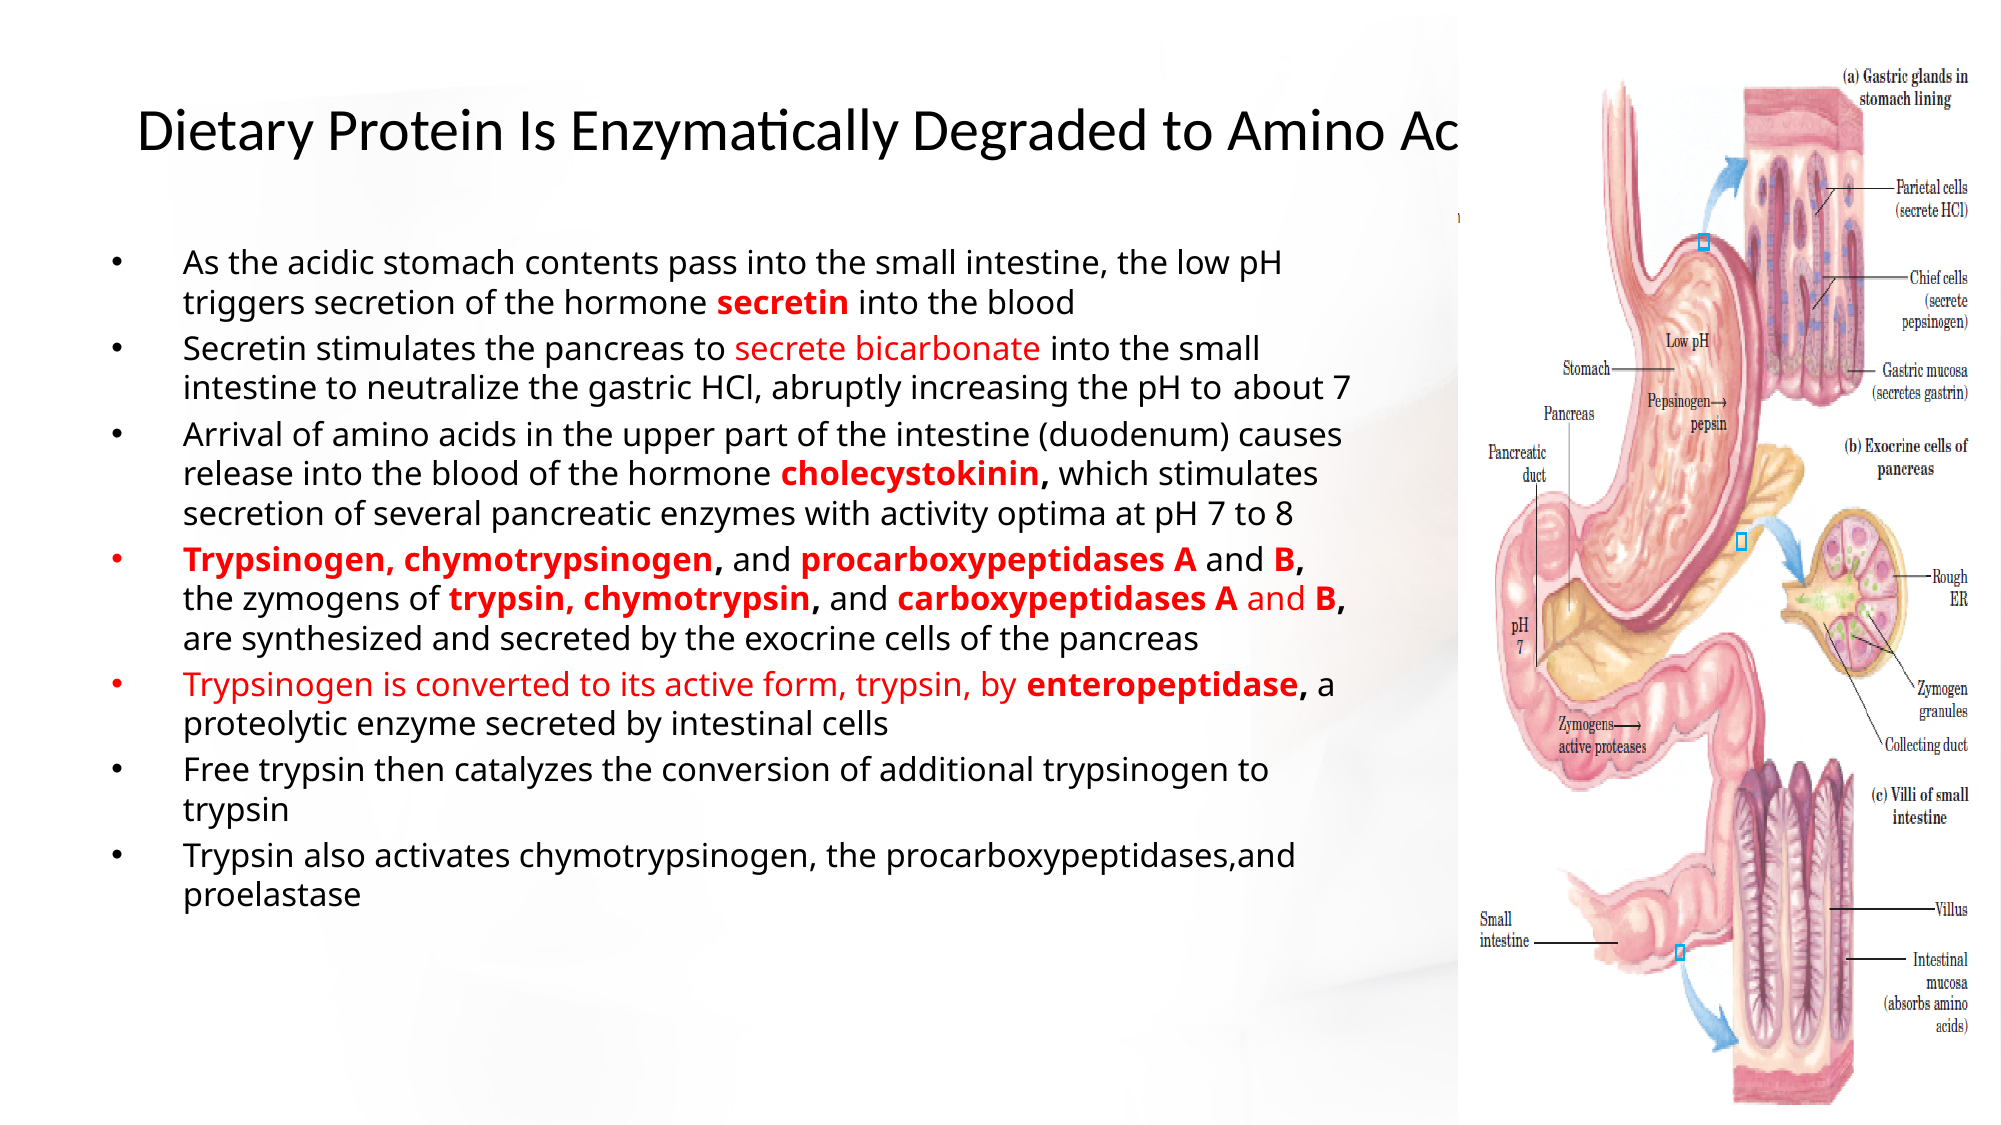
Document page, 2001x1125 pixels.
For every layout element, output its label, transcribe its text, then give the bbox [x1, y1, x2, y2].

list As the acidic stomach contents pass into the small intestine, the low pH triggers secretion of the hormone secretin into the blood Secretin stimulates the pancreas to secrete bicarbonate into the small intestine to neutralize the gastric HCl, abruptly increasing the pH to about 7 Arrival of amino acids in the upper part of the intestine (duodenum) causes release into the blood of the hormone cholecystokinin, which stimulates secretion of several pancreatic enzymes with activity optima at pH 7 to 8 Trypsinogen, chymotrypsinogen, and procarboxypeptidases A and B, the zymogens of trypsin, chymotrypsin, and carboxypeptidases A and B, are synthesized and secreted by the exocrine cells of the pancreas Trypsinogen is converted to its active form, trypsin, by enteropeptidase, a proteolytic enzyme secreted by intestinal cells Free trypsin then catalyzes the conversion of additional trypsinogen to trypsin Trypsin also activates chymotrypsinogen, the procarboxypeptidases,and proelastase [96, 234, 1378, 966]
picture [0, 0, 2001, 1125]
title Dietary Protein Is Enzymatically Degraded to Amino Acids [113, 58, 1452, 196]
